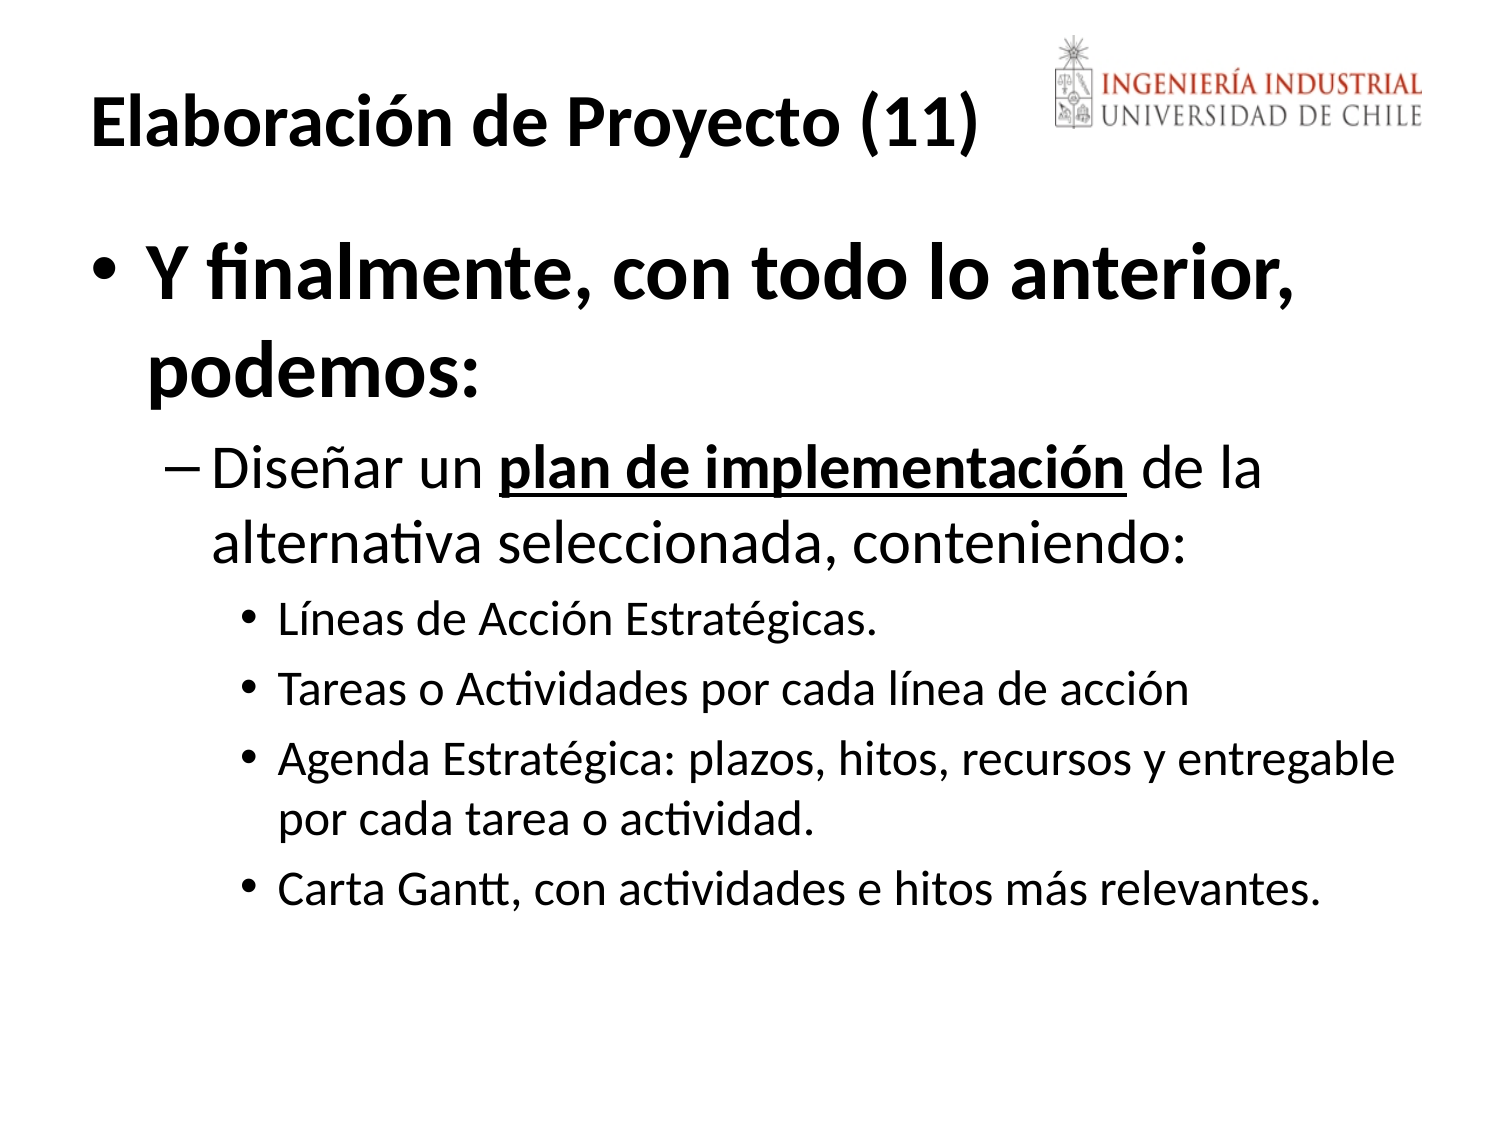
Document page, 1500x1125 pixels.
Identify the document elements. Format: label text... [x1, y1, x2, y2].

list Y finalmente, con todo lo anterior, podemos: Diseñar un plan de implementación de la alternativa seleccionada, conteniendo: Líneas de Acción Estratégicas. Tareas o Actividades por cada línea de acción Agenda Estratégica: plazos, hitos, recursos y entregable por cada tarea o actividad. Carta Gantt, con actividades e hitos más relevantes. [75, 210, 1442, 1043]
picture [1055, 35, 1422, 45]
title Elaboración de Proyecto (11) [75, 45, 1425, 188]
